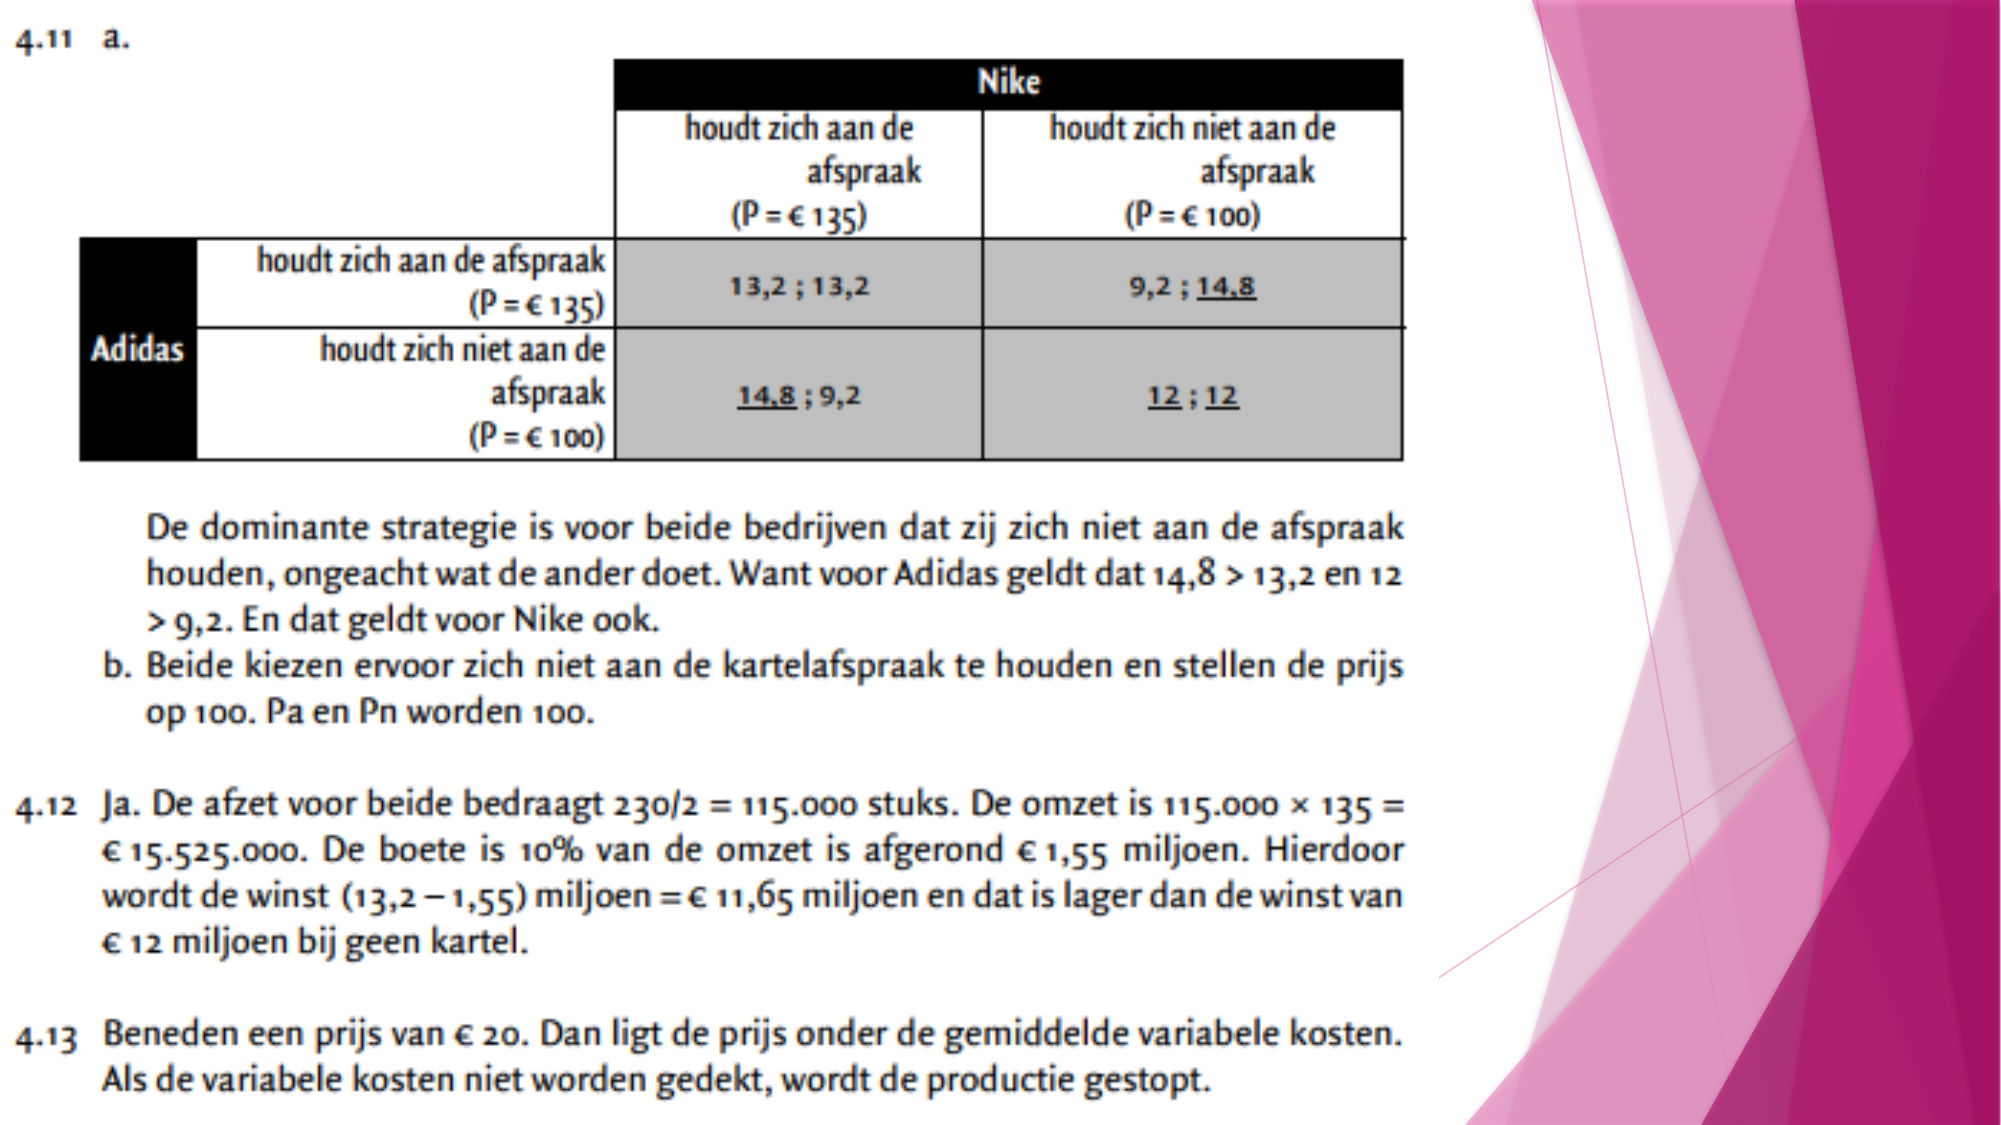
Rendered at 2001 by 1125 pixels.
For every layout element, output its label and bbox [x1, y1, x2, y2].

picture [0, 10, 1440, 1125]
